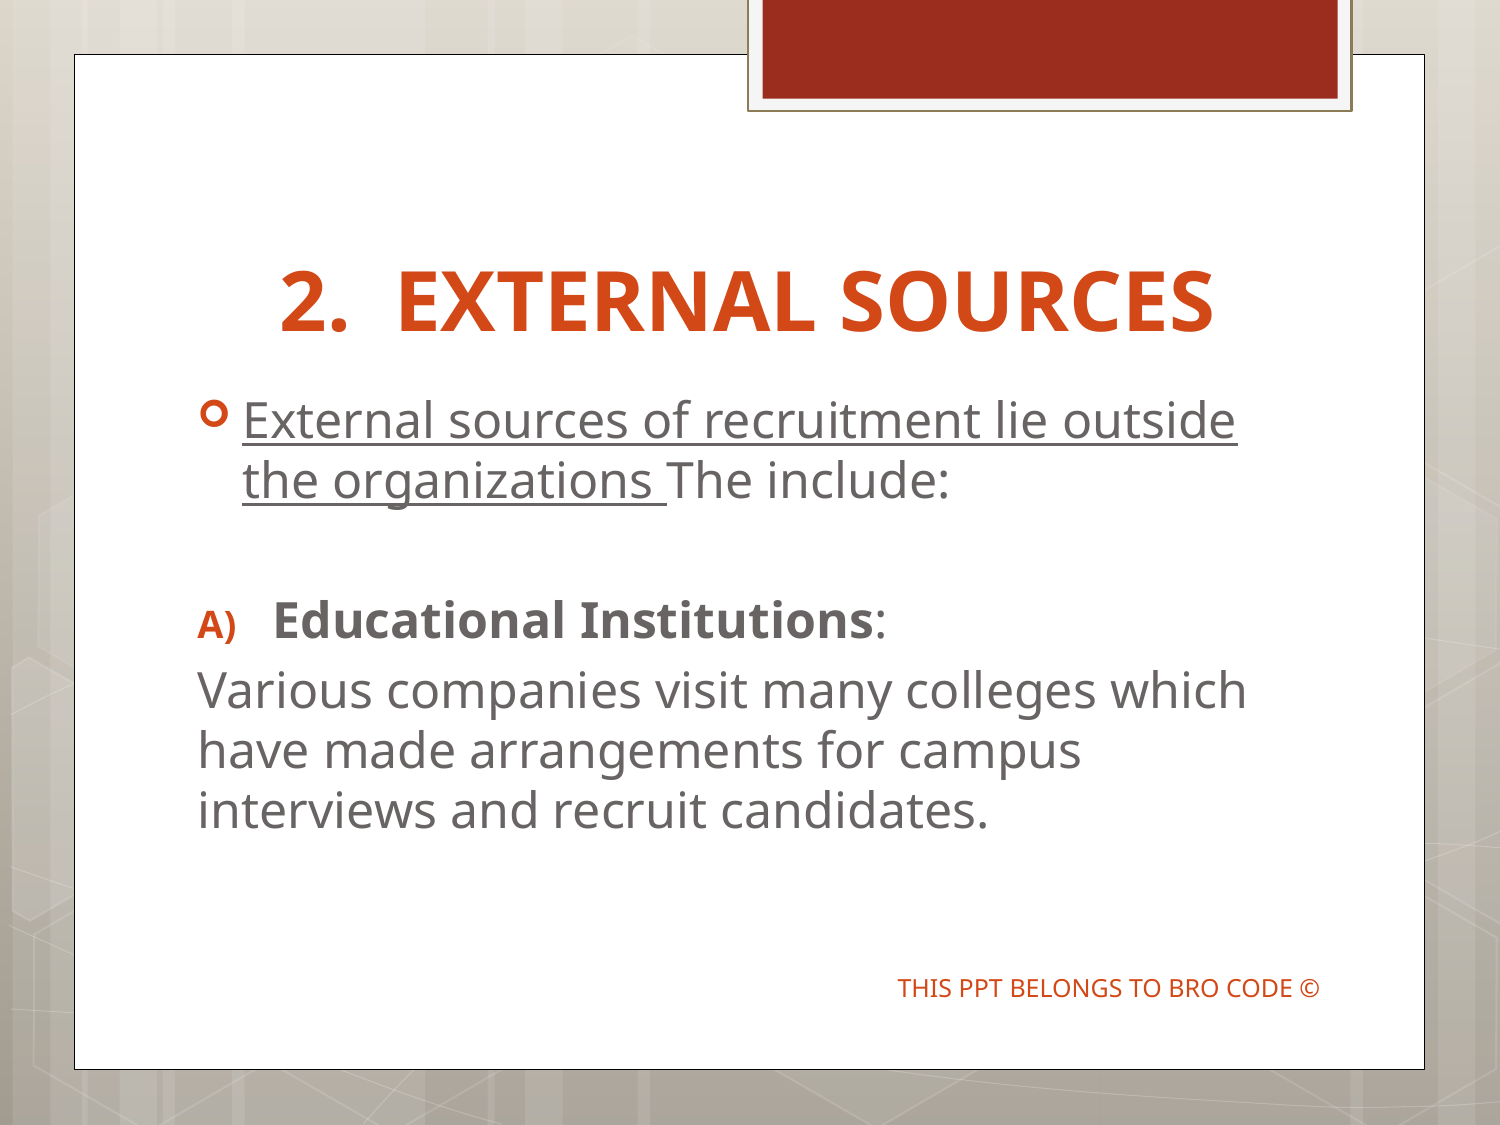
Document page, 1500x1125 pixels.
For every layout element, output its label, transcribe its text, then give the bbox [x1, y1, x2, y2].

title 2. EXTERNAL SOURCES [171, 168, 1324, 357]
list External sources of recruitment lie outside the organizations The include: Educational Institutions: Various companies visit many colleges which have made arrangements for campus interviews and recruit candidates. [171, 381, 1283, 957]
footer THIS PPT BELONGS TO BRO CODE © [761, 960, 1336, 1020]
